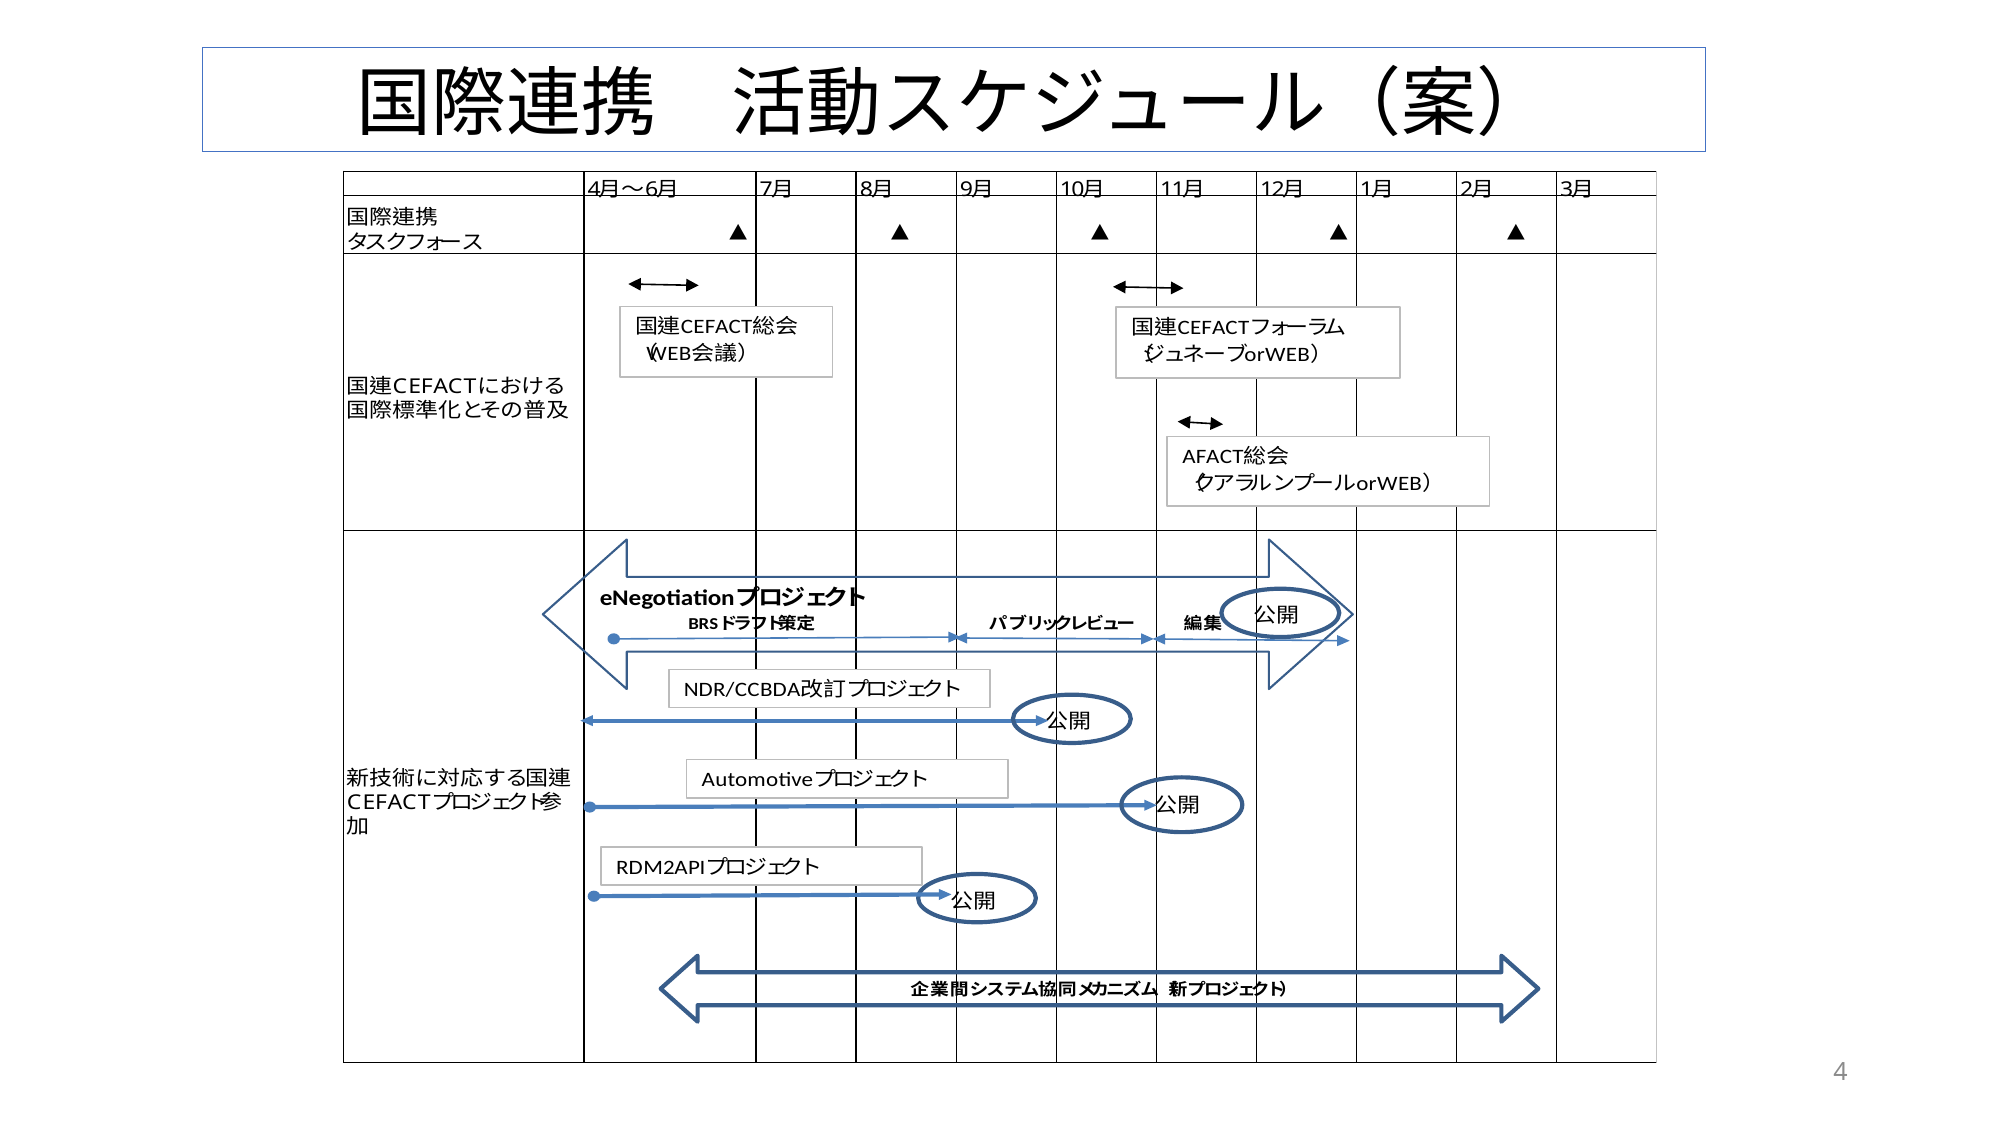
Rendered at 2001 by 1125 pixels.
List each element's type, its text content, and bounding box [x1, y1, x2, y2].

slide_number 4 [1412, 1042, 1863, 1103]
text_box 国際連携 活動スケジュール（案） [202, 47, 1706, 152]
picture [342, 170, 1658, 1064]
